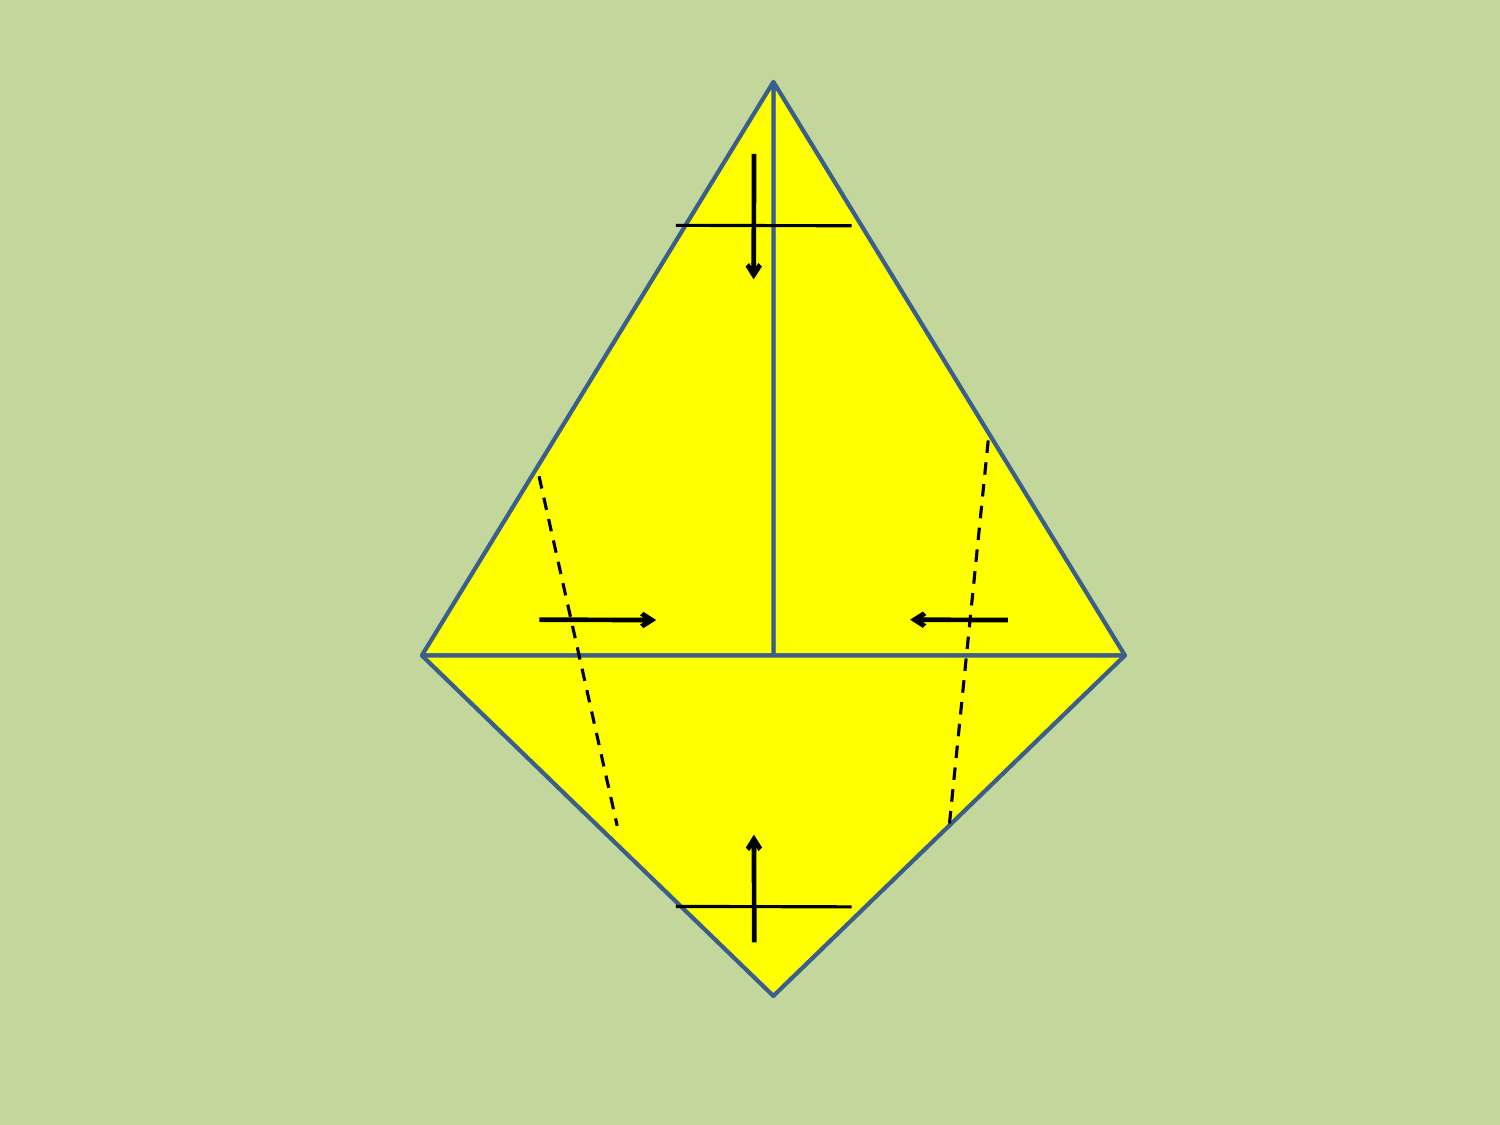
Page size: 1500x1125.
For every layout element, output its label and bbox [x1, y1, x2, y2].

text_box [421, 81, 1126, 997]
